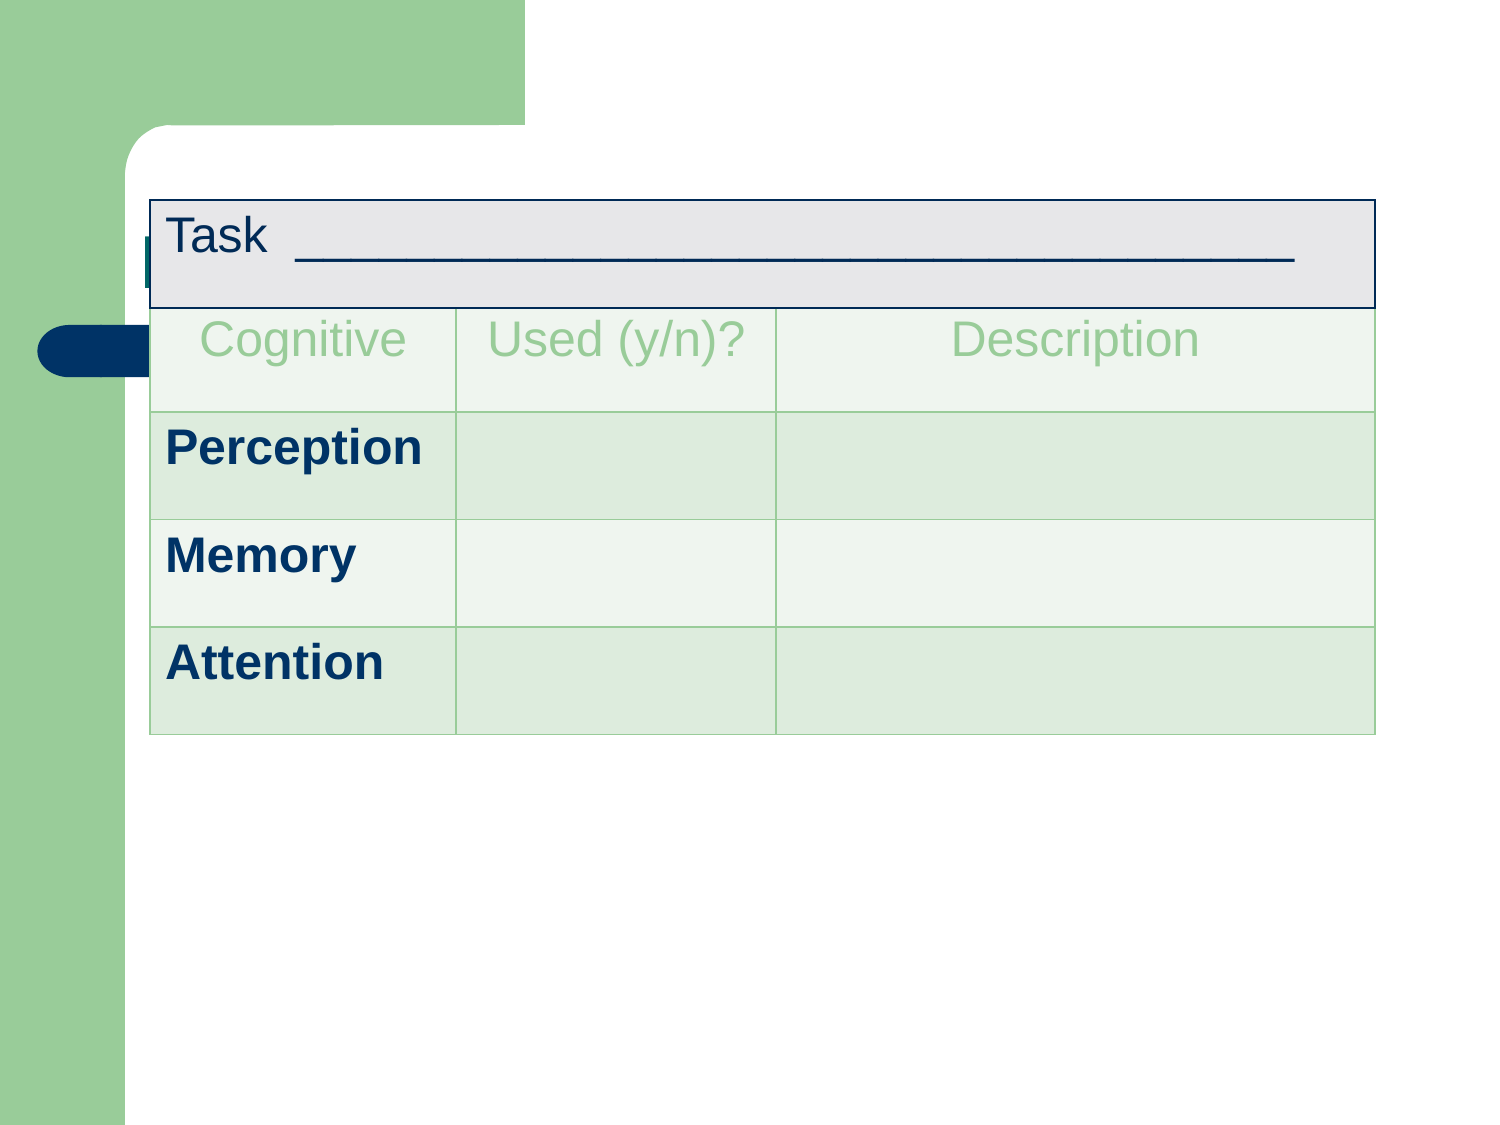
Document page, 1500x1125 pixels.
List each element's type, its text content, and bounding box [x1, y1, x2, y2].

table_cell [777, 520, 1374, 626]
table_header Used (y/n)? [457, 309, 775, 411]
table_cell [457, 413, 775, 519]
table_cell Attention [151, 628, 455, 734]
table_header Cognitive [151, 309, 455, 411]
table_cell [457, 628, 775, 734]
table_cell [457, 520, 775, 626]
table_cell [777, 628, 1374, 734]
table_header Description [777, 309, 1374, 411]
table_cell [777, 413, 1374, 519]
table_cell Perception [151, 413, 455, 519]
title People in Design [124, 124, 1426, 313]
table_cell Memory [151, 520, 455, 626]
table_header Task ____________________________________ [151, 201, 1374, 307]
